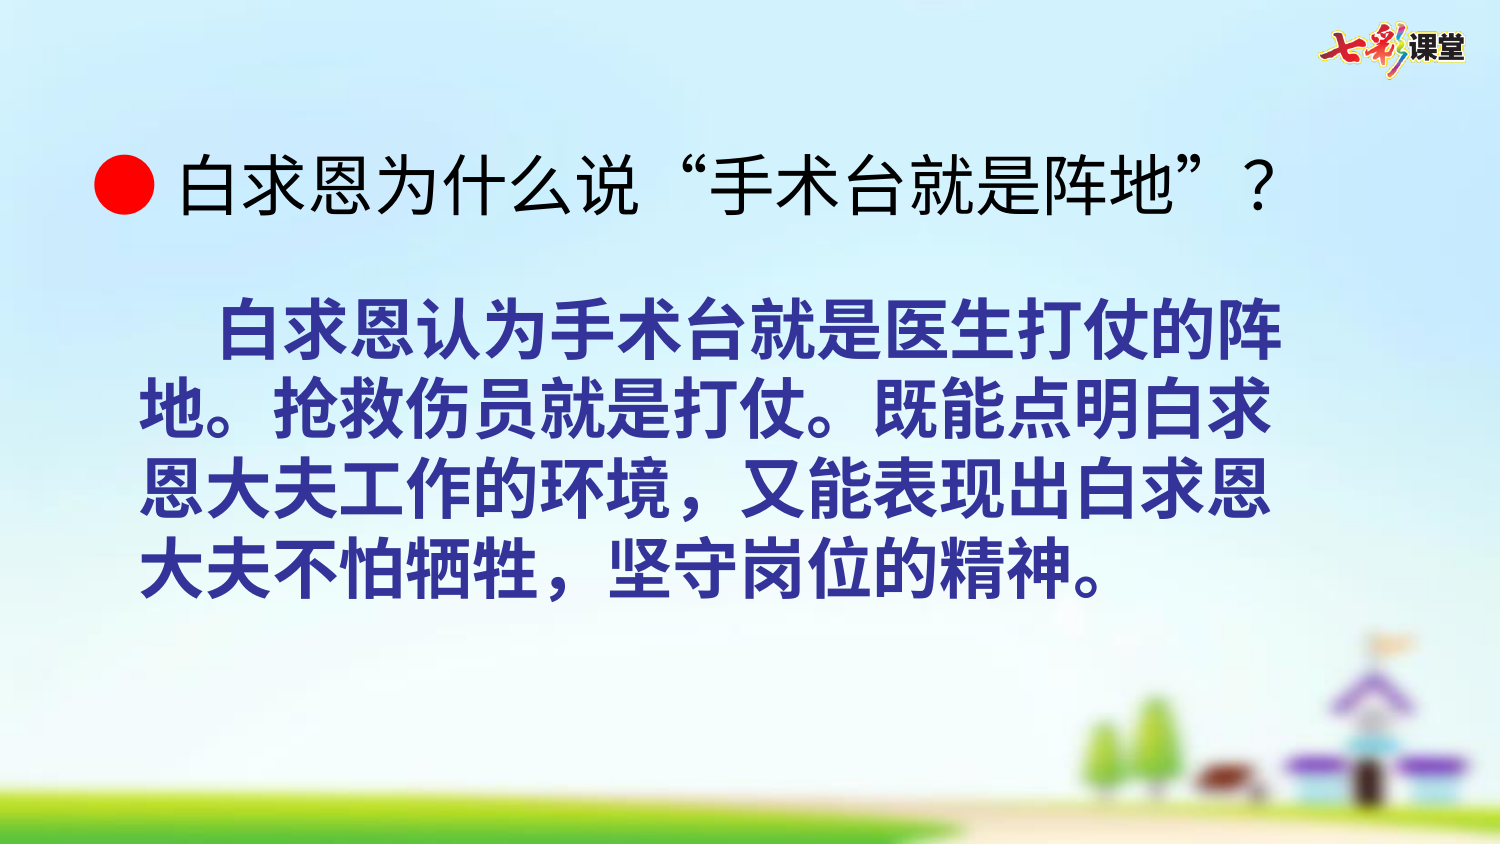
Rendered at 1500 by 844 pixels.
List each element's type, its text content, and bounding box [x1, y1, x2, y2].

picture [0, 0, 1500, 844]
text_box ●白求恩为什么说“手术台就是阵地”？ [76, 136, 1353, 232]
text_box 白求恩认为手术台就是医生打仗的阵地。抢救伤员就是打仗。既能点明白求恩大夫工作的环境，又能表现出白求恩大夫不怕牺牲，坚守岗位的精神。 [123, 280, 1353, 615]
